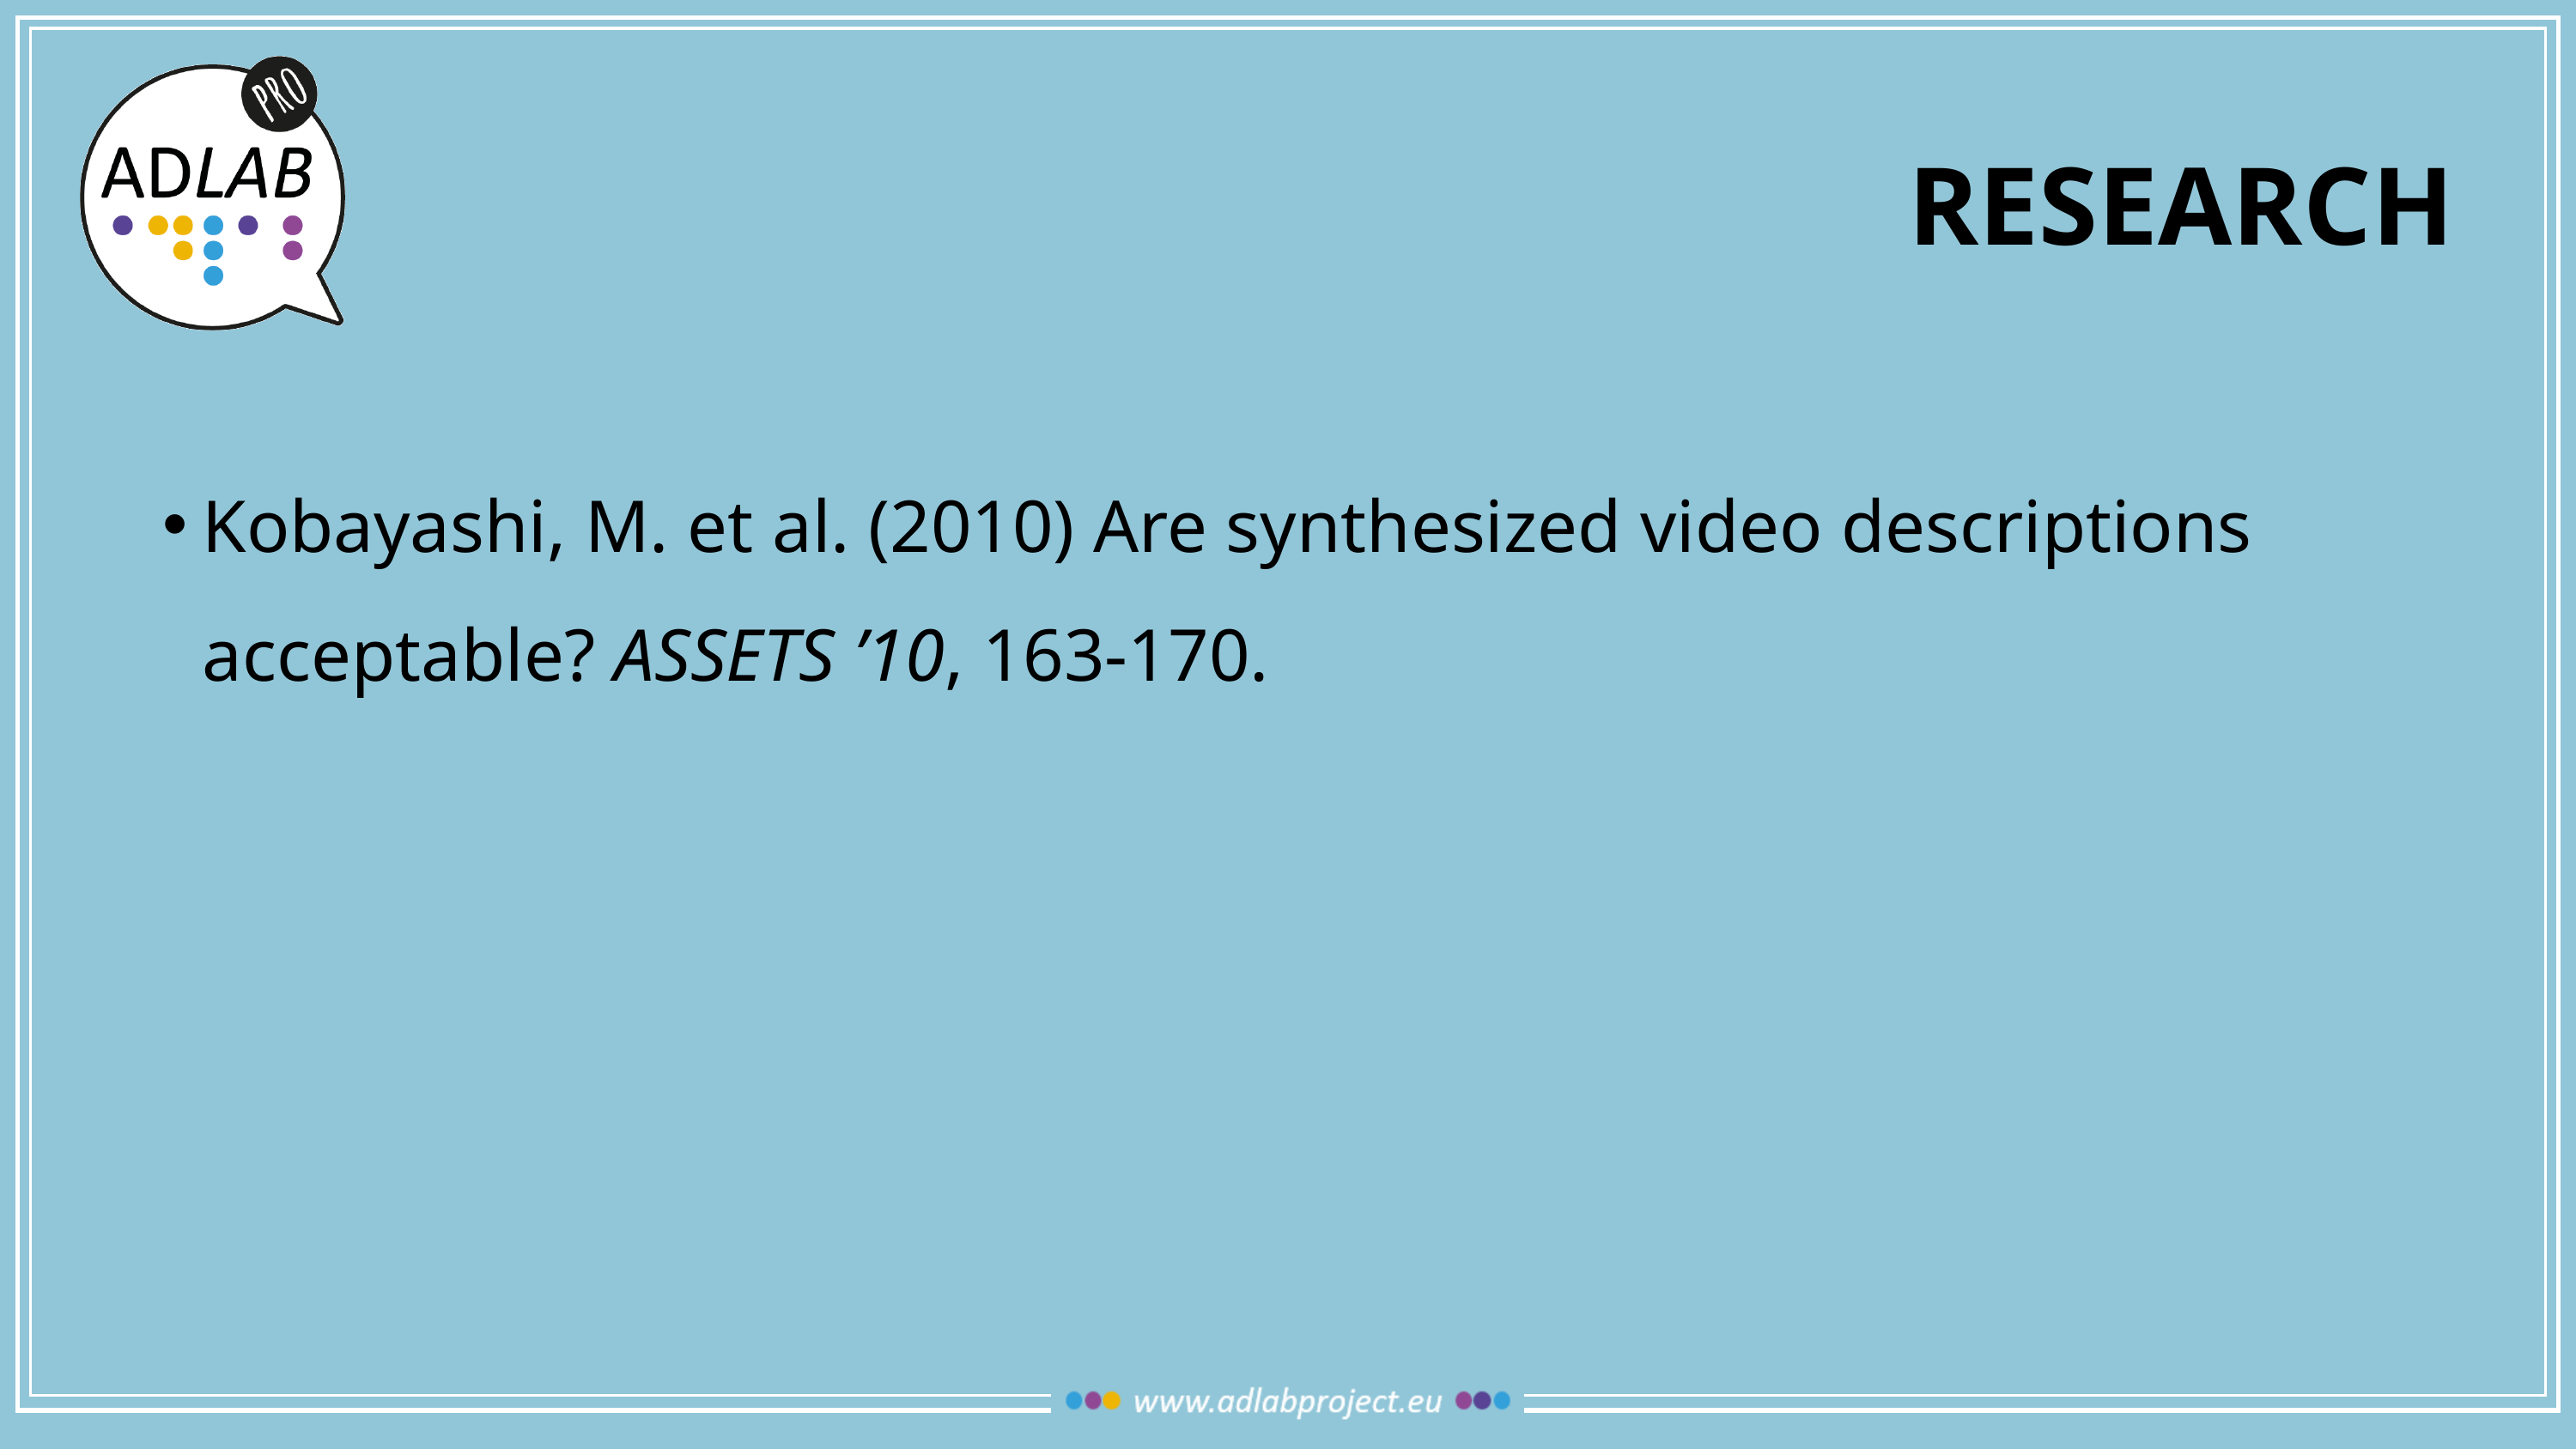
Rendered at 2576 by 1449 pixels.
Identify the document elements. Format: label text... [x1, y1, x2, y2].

list Kobayashi, M. et al. (2010) Are synthesized video descriptions acceptable? ASSETS ’10, 163-170. [150, 431, 2467, 1087]
title research [384, 70, 2467, 351]
picture [1051, 1378, 1524, 1429]
picture [72, 49, 353, 330]
